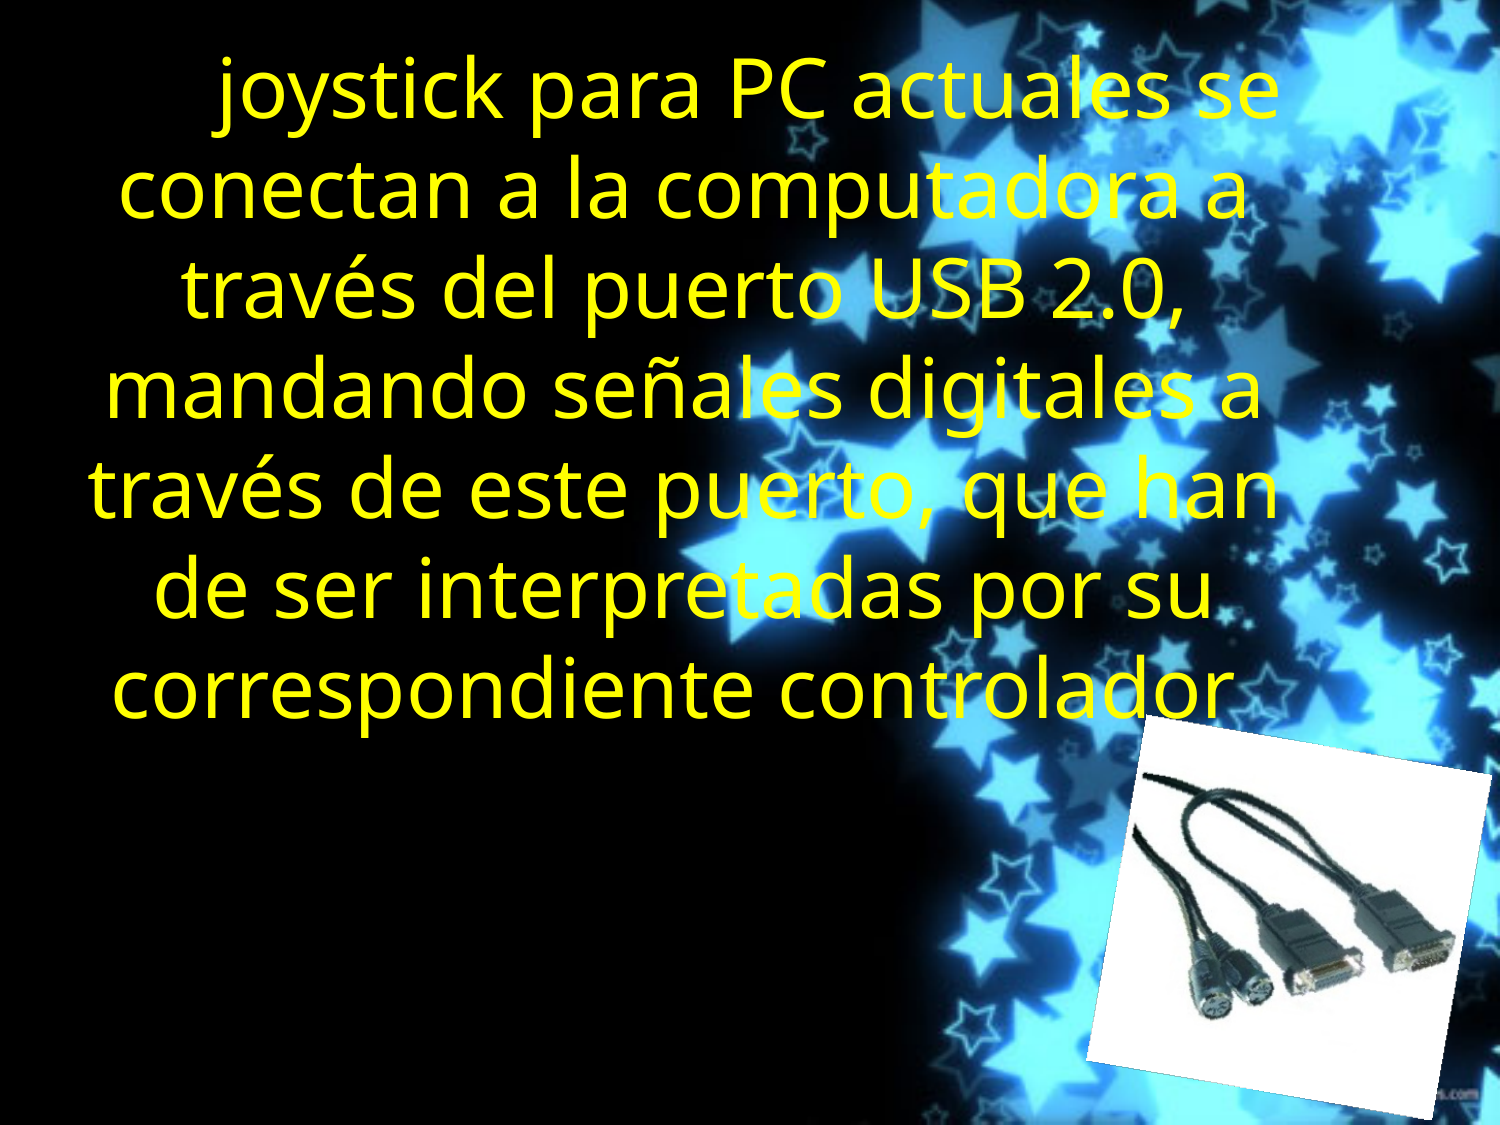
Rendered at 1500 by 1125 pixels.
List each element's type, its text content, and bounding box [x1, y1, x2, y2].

picture [0, 0, 1500, 1125]
title Los joystick para PC actuales se conectan a la computadora a través del puerto USB 2.0, mandando señales digitales a través de este puerto, que han de ser interpretadas por su correspondiente controlador [29, 243, 1341, 528]
